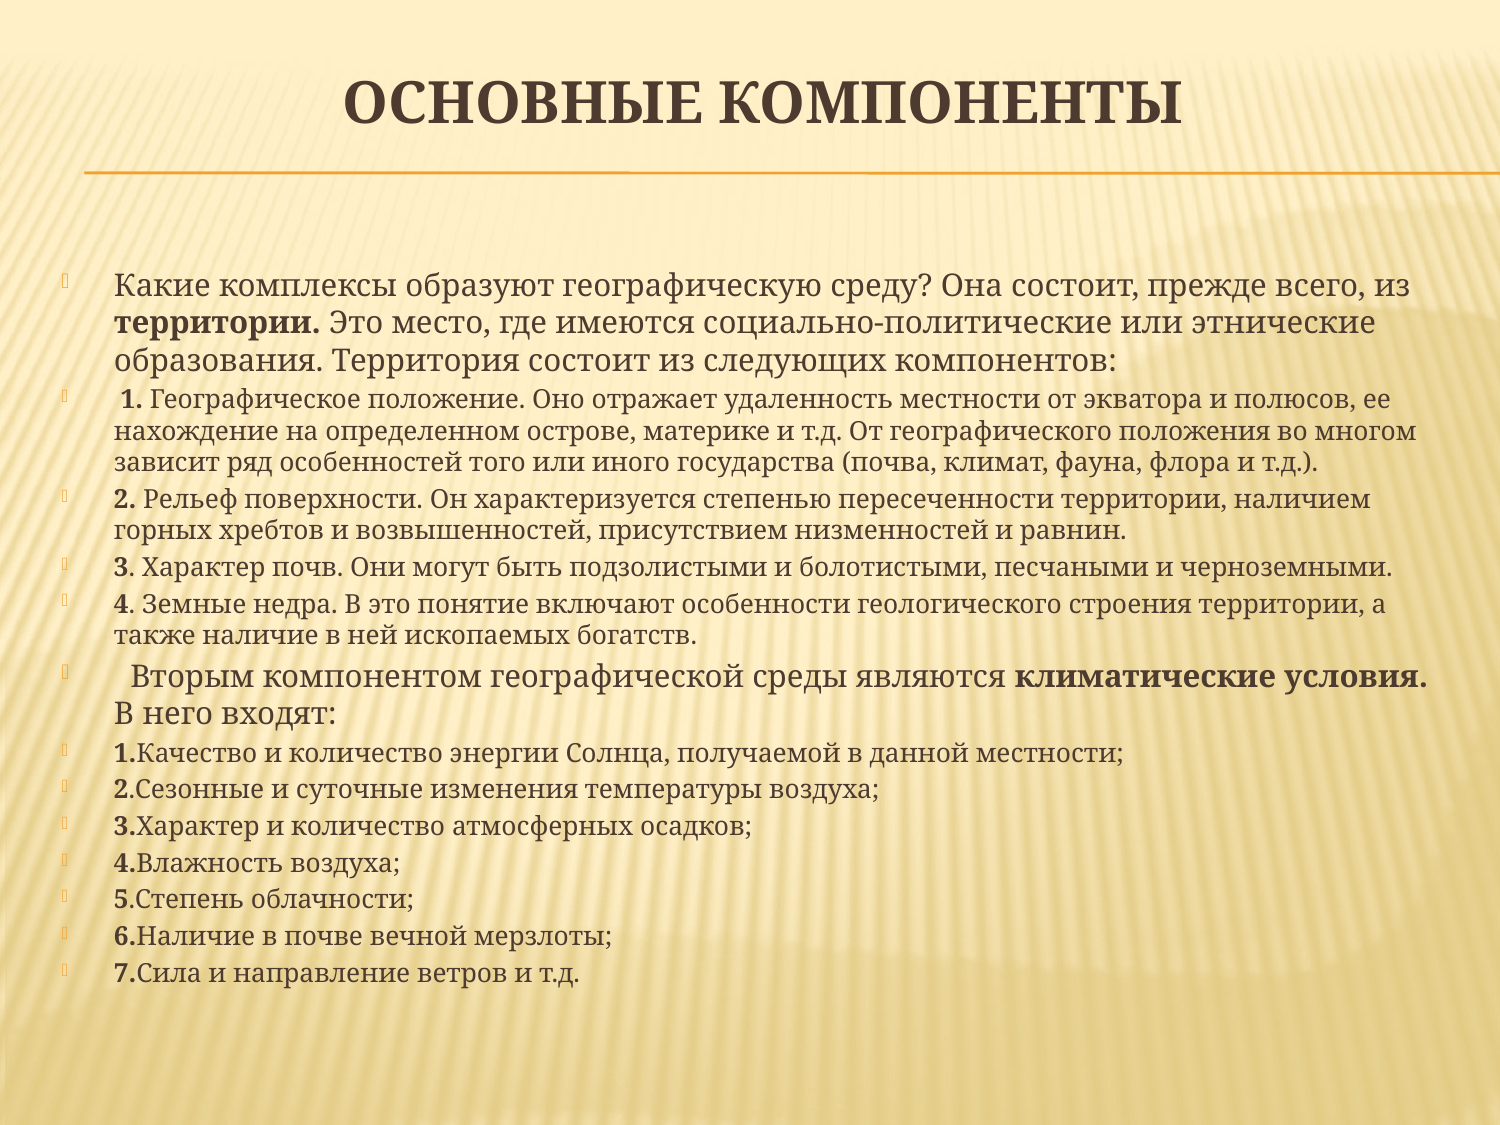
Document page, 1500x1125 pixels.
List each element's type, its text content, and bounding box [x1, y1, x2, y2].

list Какие комплексы образуют географическую среду? Она состоит, прежде всего, из территории. Это место, где имеются социально-политические или этнические образования. Территория состоит из следующих компонентов: 1. Географическое положение. Оно отражает удаленность местности от экватора и полюсов, ее нахождение на определенном острове, материке и т.д. От географического положения во многом зависит ряд особенностей того или иного государства (почва, климат, фауна, флора и т.д.). 2. Рельеф поверхности. Он характеризуется степенью пересеченности территории, наличием горных хребтов и возвышенностей, присутствием низменностей и равнин. 3. Характер почв. Они могут быть подзолистыми и болотистыми, песчаными и черноземными. 4. Земные недра. В это понятие включают особенности геологического строения территории, а также наличие в ней ископаемых богатств. Вторым компонентом географической среды являются климатические условия. В него входят: 1.Качество и количество энергии Солнца, получаемой в данной местности; 2.Сезонные и суточные изменения температуры воздуха; 3.Характер и количество атмосферных осадков; 4.Влажность воздуха; 5.Степень облачности; 6.Наличие в почве вечной мерзлоты; 7.Сила и направление ветров и т.д. [46, 257, 1472, 1001]
title Основные компоненты [50, 46, 1475, 293]
